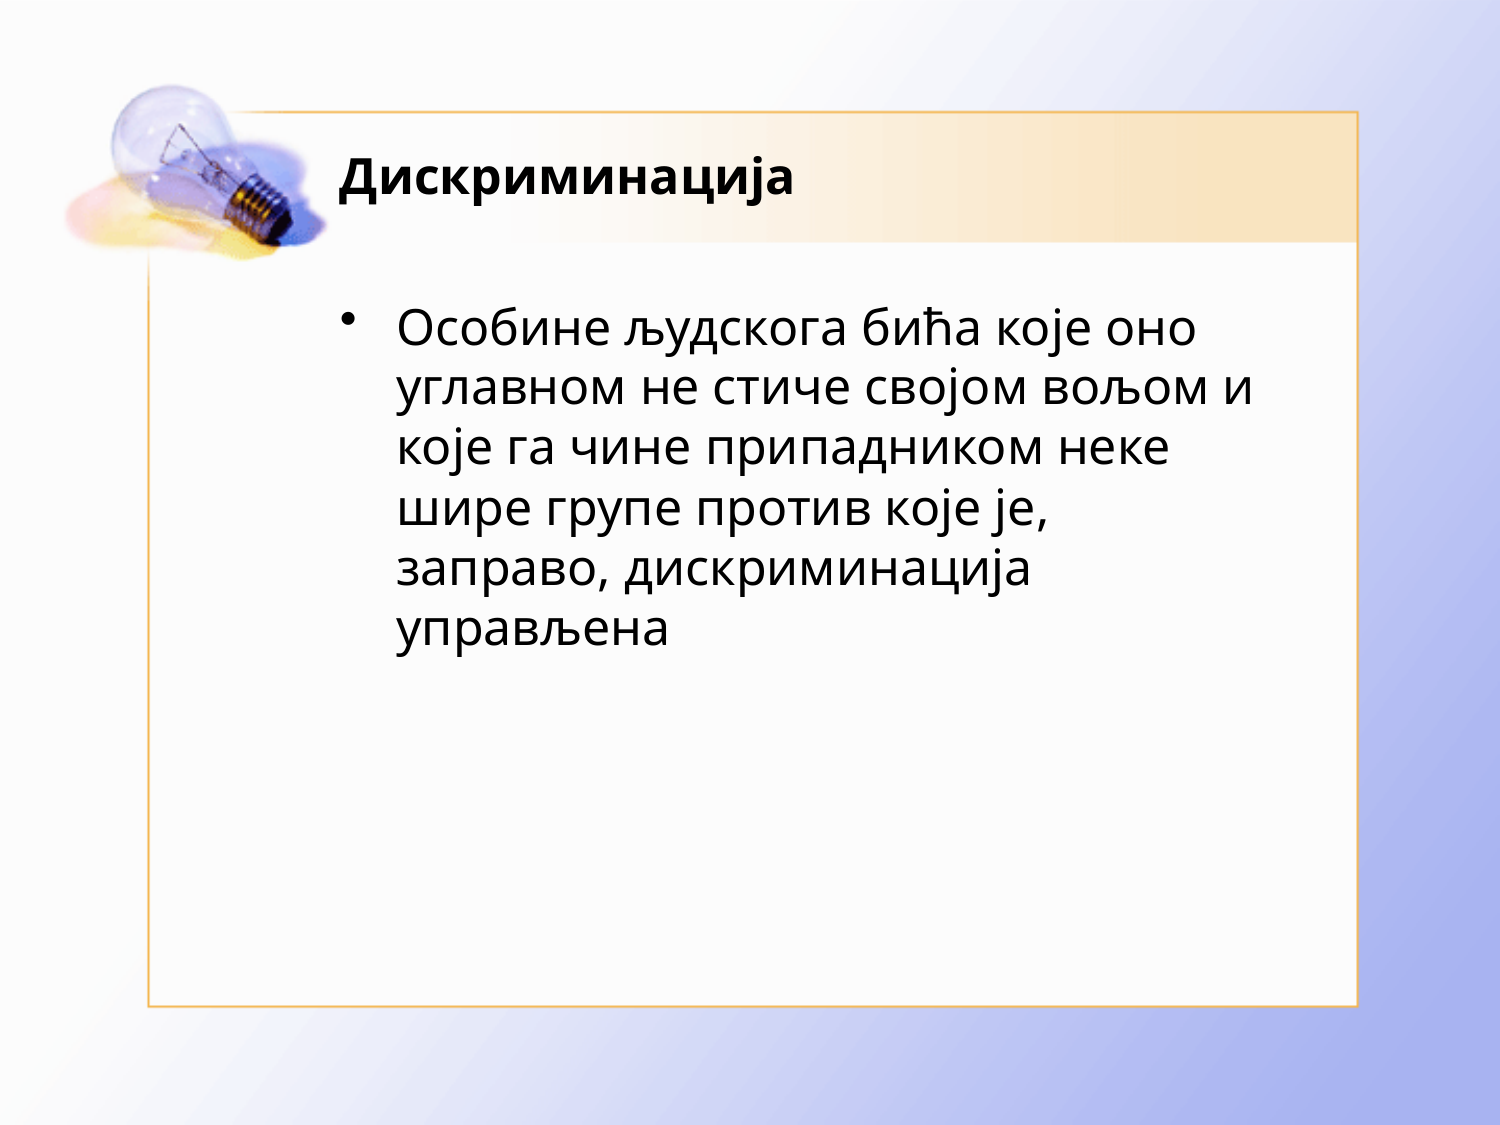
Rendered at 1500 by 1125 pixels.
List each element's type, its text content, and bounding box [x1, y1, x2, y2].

list Особине људскога бића које оно углавном не стиче својом вољом и које га чине припадником неке шире групе против које је, заправо, дискриминација управљена [324, 287, 1276, 926]
title Дискриминација [324, 134, 1276, 223]
picture [0, 0, 1500, 1125]
